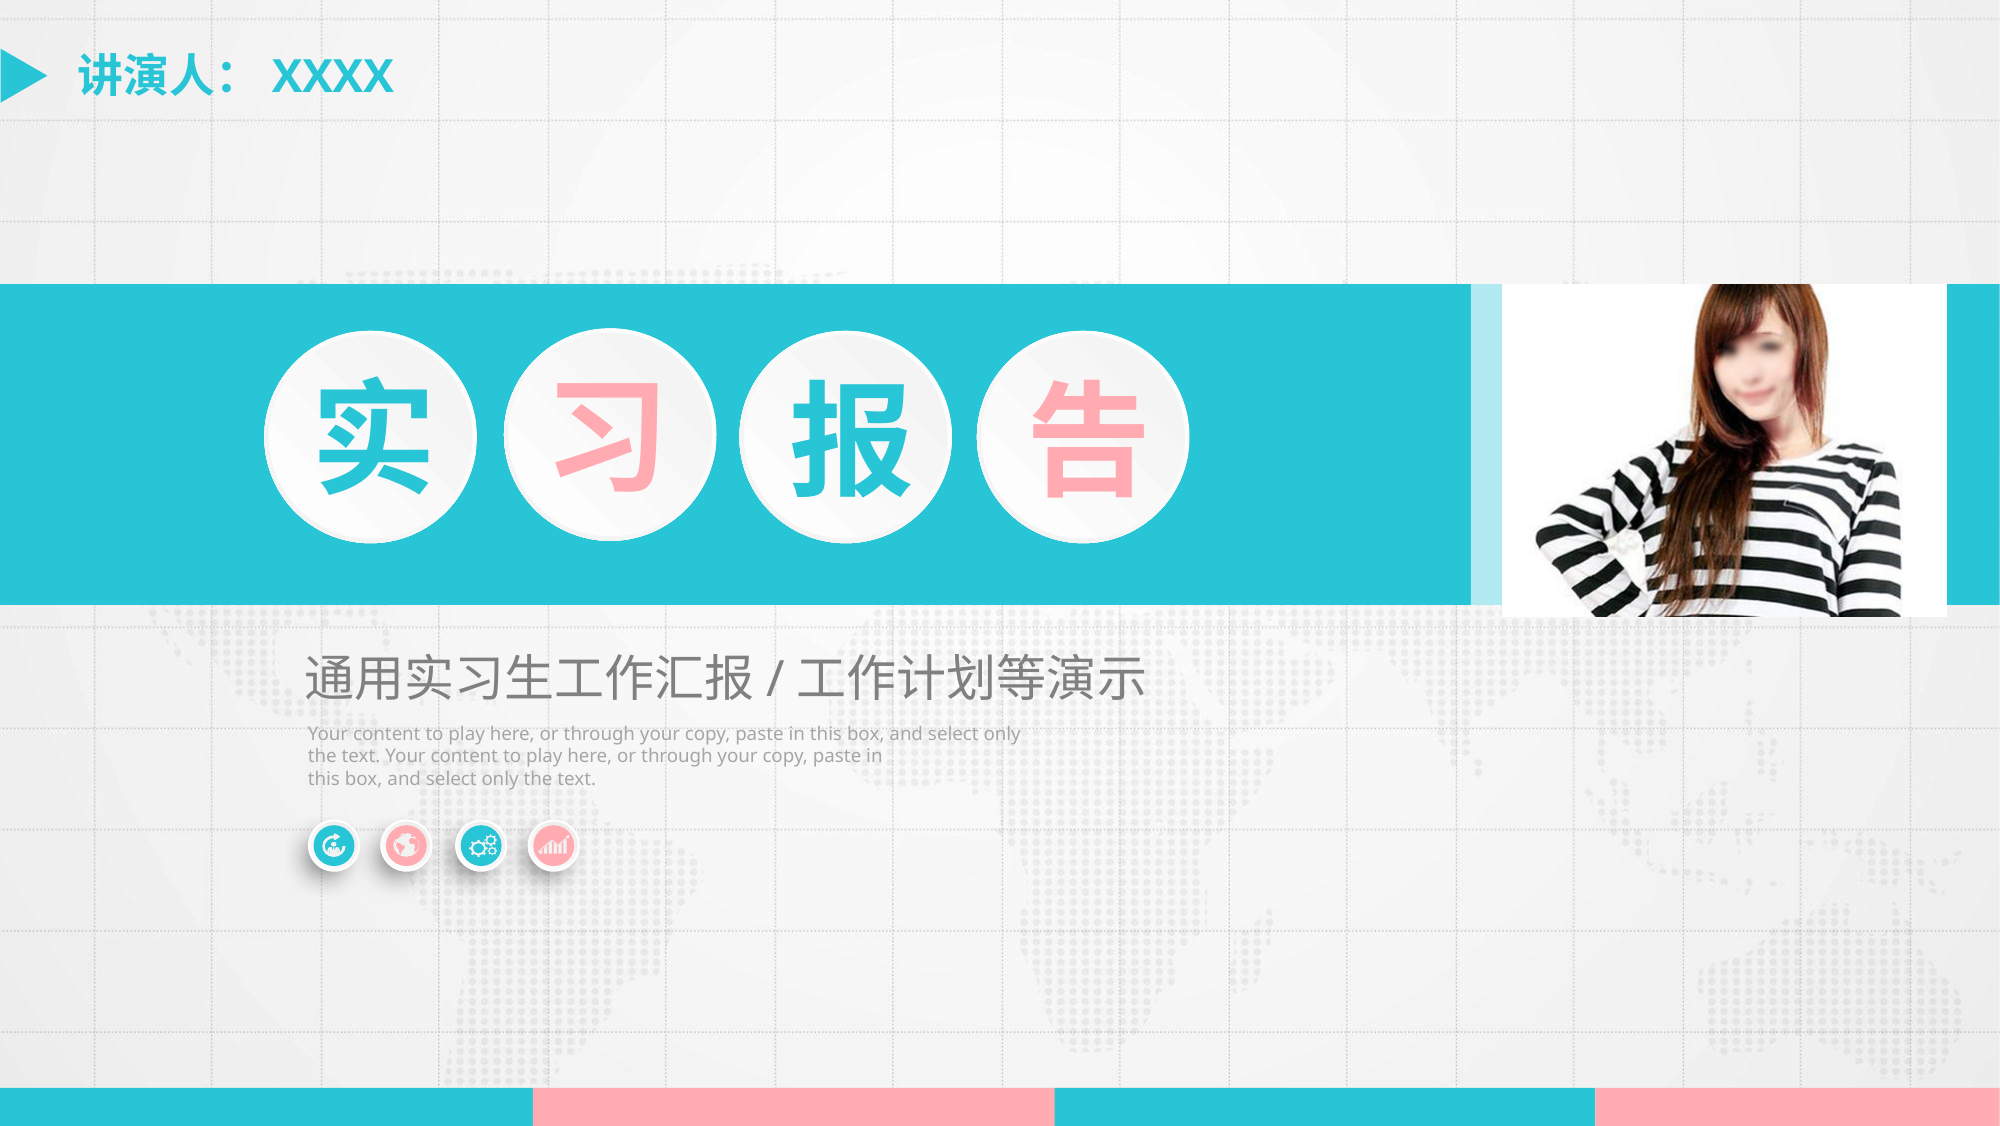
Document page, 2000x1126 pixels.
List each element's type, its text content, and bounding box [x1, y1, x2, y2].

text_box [456, 820, 507, 871]
text_box [1054, 1087, 1595, 1126]
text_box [739, 330, 952, 544]
text_box [0, 1087, 532, 1126]
text_box [1595, 1087, 2000, 1126]
text_box Your content to play here, or through your copy, paste in this box, and select only the text. Your content to play here, or through your copy, paste in this box, and select only the text. [292, 714, 1191, 797]
text_box [1511, 283, 2000, 606]
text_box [381, 820, 432, 871]
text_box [308, 820, 360, 871]
text_box [0, 48, 48, 103]
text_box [976, 330, 1190, 544]
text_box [264, 330, 477, 544]
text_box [503, 328, 717, 541]
text_box [1470, 283, 1511, 606]
picture [0, 284, 2000, 1087]
text_box [0, 283, 1470, 606]
picture [0, 0, 2000, 283]
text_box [528, 820, 579, 871]
text_box 通用实习生工作汇报/工作计划等演示 [289, 638, 1166, 714]
text_box [532, 1087, 1054, 1126]
text_box 讲演人：XXXX [62, 39, 427, 110]
